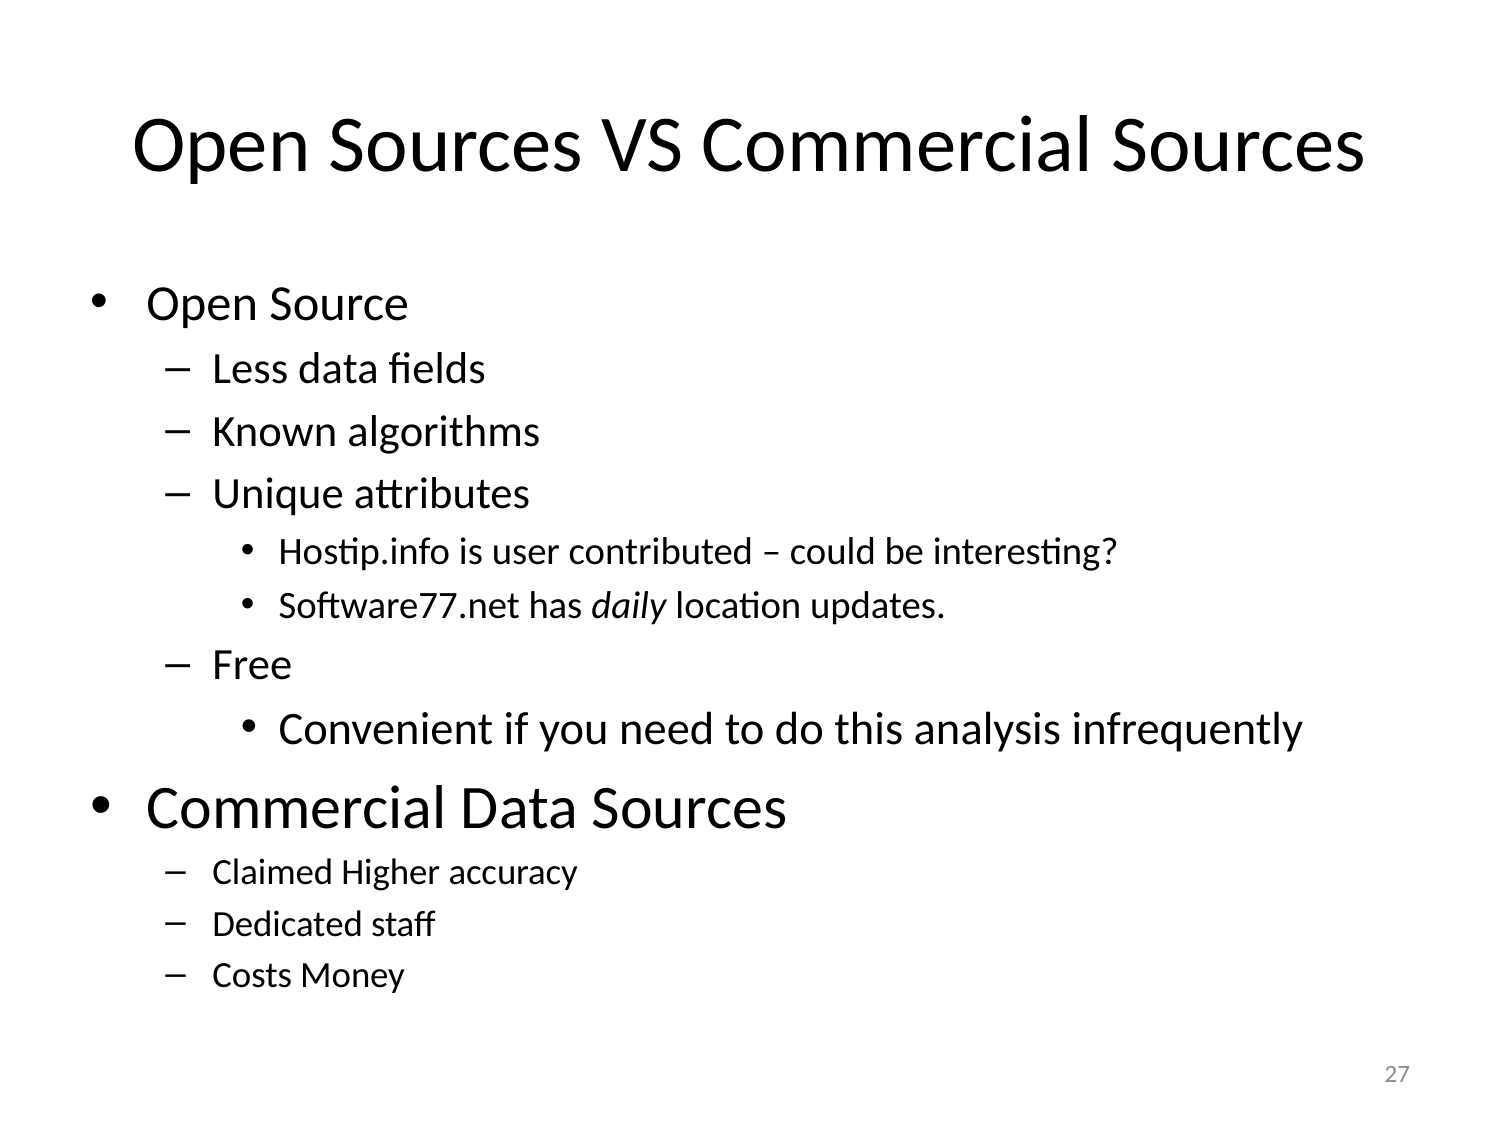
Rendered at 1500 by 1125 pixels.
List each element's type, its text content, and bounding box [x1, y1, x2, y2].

title Open Sources VS Commercial Sources [75, 45, 1425, 233]
slide_number 27 [1074, 1042, 1425, 1103]
list Open Source Less data fields Known algorithms Unique attributes Hostip.info is user contributed – could be interesting? Software77.net has daily location updates. Free Convenient if you need to do this analysis infrequently Commercial Data Sources Claimed Higher accuracy Dedicated staff Costs Money [75, 262, 1425, 1005]
